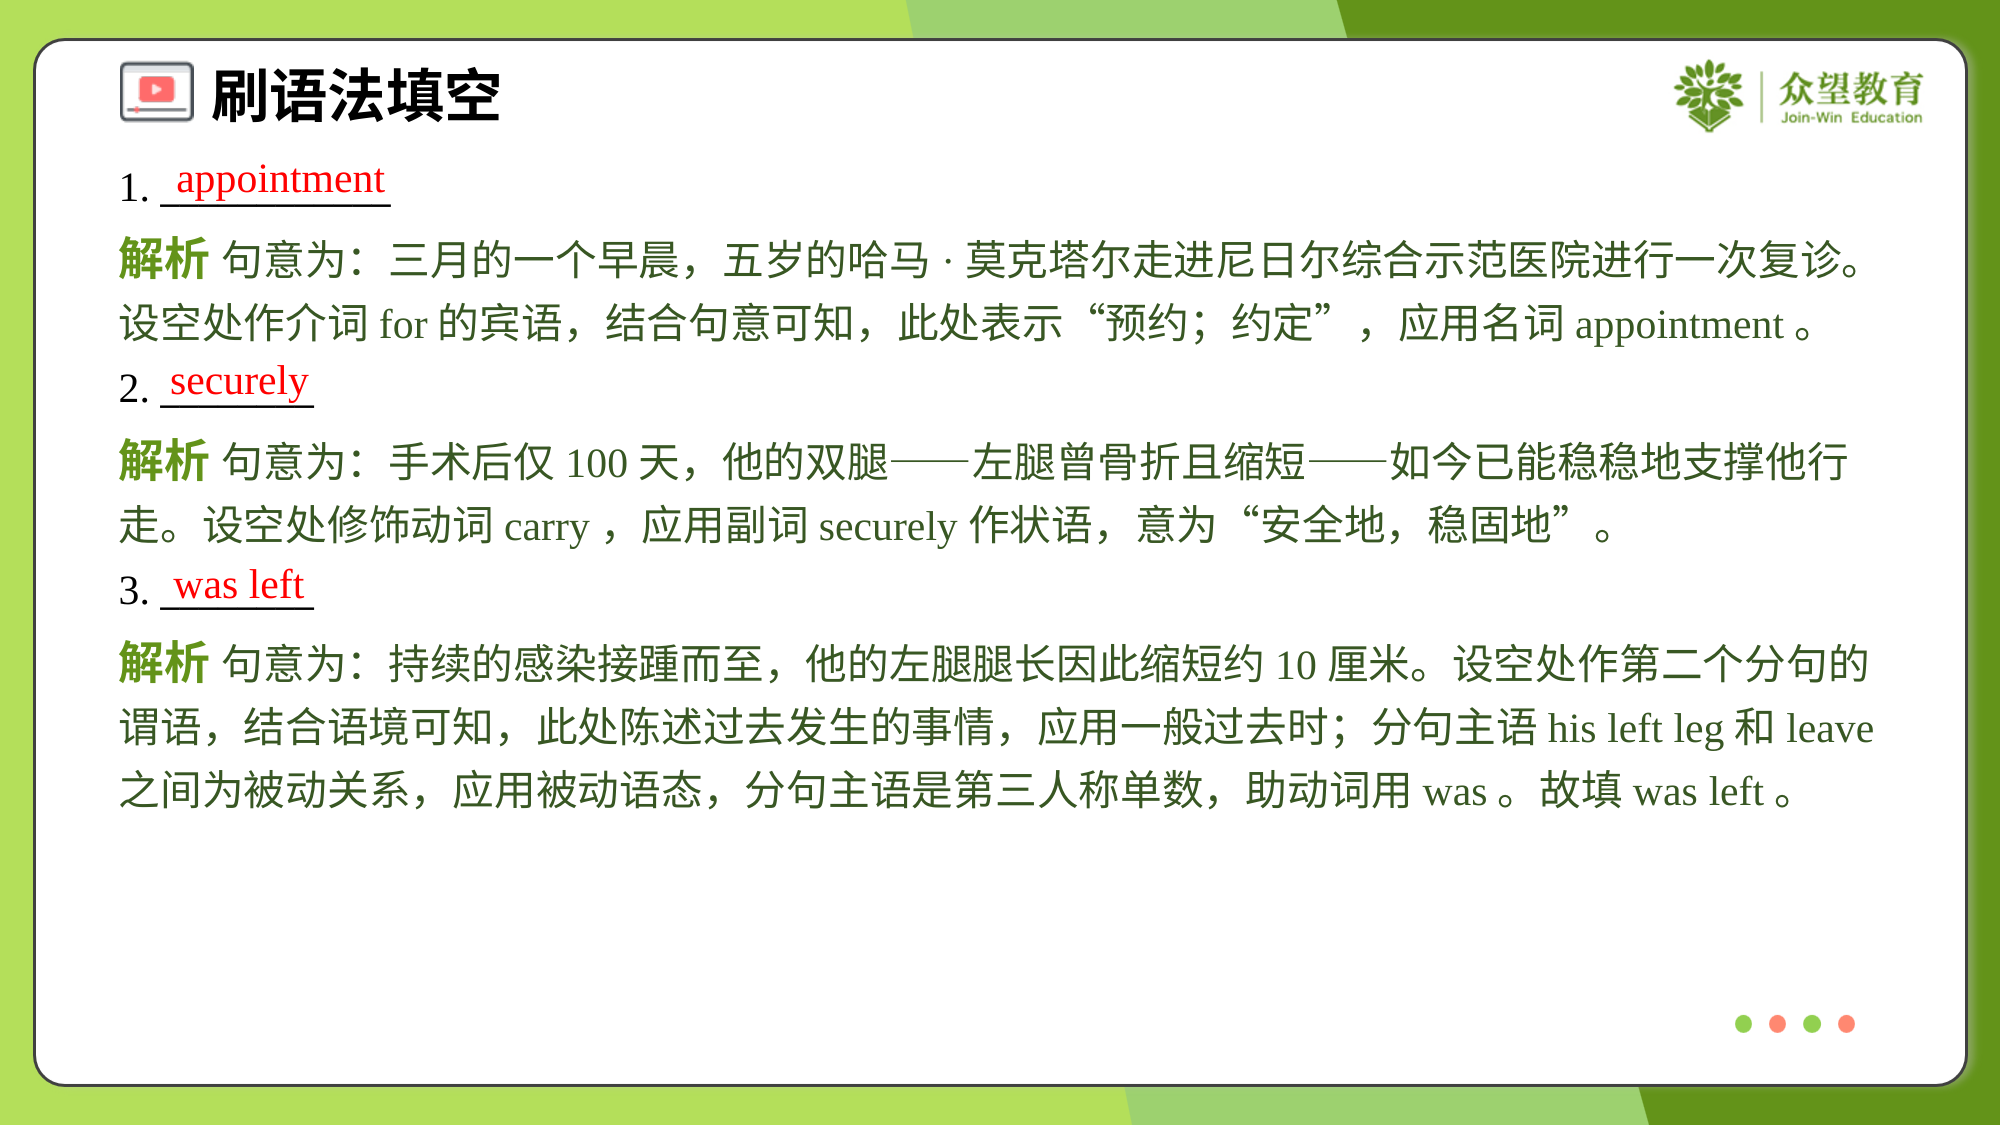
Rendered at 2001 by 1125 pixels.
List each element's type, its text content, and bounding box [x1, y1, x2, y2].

text_box 解析 句意为：持续的感染接踵而至，他的左腿腿长因此缩短约10厘米。设空处作第二个分句的谓语，结合语境可知，此处陈述过去发生的事情，应用一般过去时；分句主语his left leg和leave之间为被动关系，应用被动语态，分句主语是第三人称单数，助动词用was。故填was left。 [118, 620, 1883, 809]
picture [0, 0, 2000, 1125]
text_box was left [163, 544, 314, 602]
text_box 解析 句意为：三月的一个早晨，五岁的哈马·莫克塔尔走进尼日尔综合示范医院进行一次复诊。设空处作介词for的宾语，结合句意可知，此处表示“预约；约定”，应用名词appointment。 [118, 215, 1883, 343]
text_box 解析 句意为：手术后仅100天，他的双腿——左腿曾骨折且缩短——如今已能稳稳地支撑他行走。设空处修饰动词carry，应用副词securely作状语，意为“安全地，稳固地”。 [118, 417, 1883, 545]
text_box 2. ________ [118, 348, 1883, 406]
text_box securely [165, 339, 314, 398]
text_box 1. ____________ [118, 146, 1883, 204]
text_box 3. ________ [118, 550, 1883, 608]
text_box appointment [172, 138, 390, 197]
